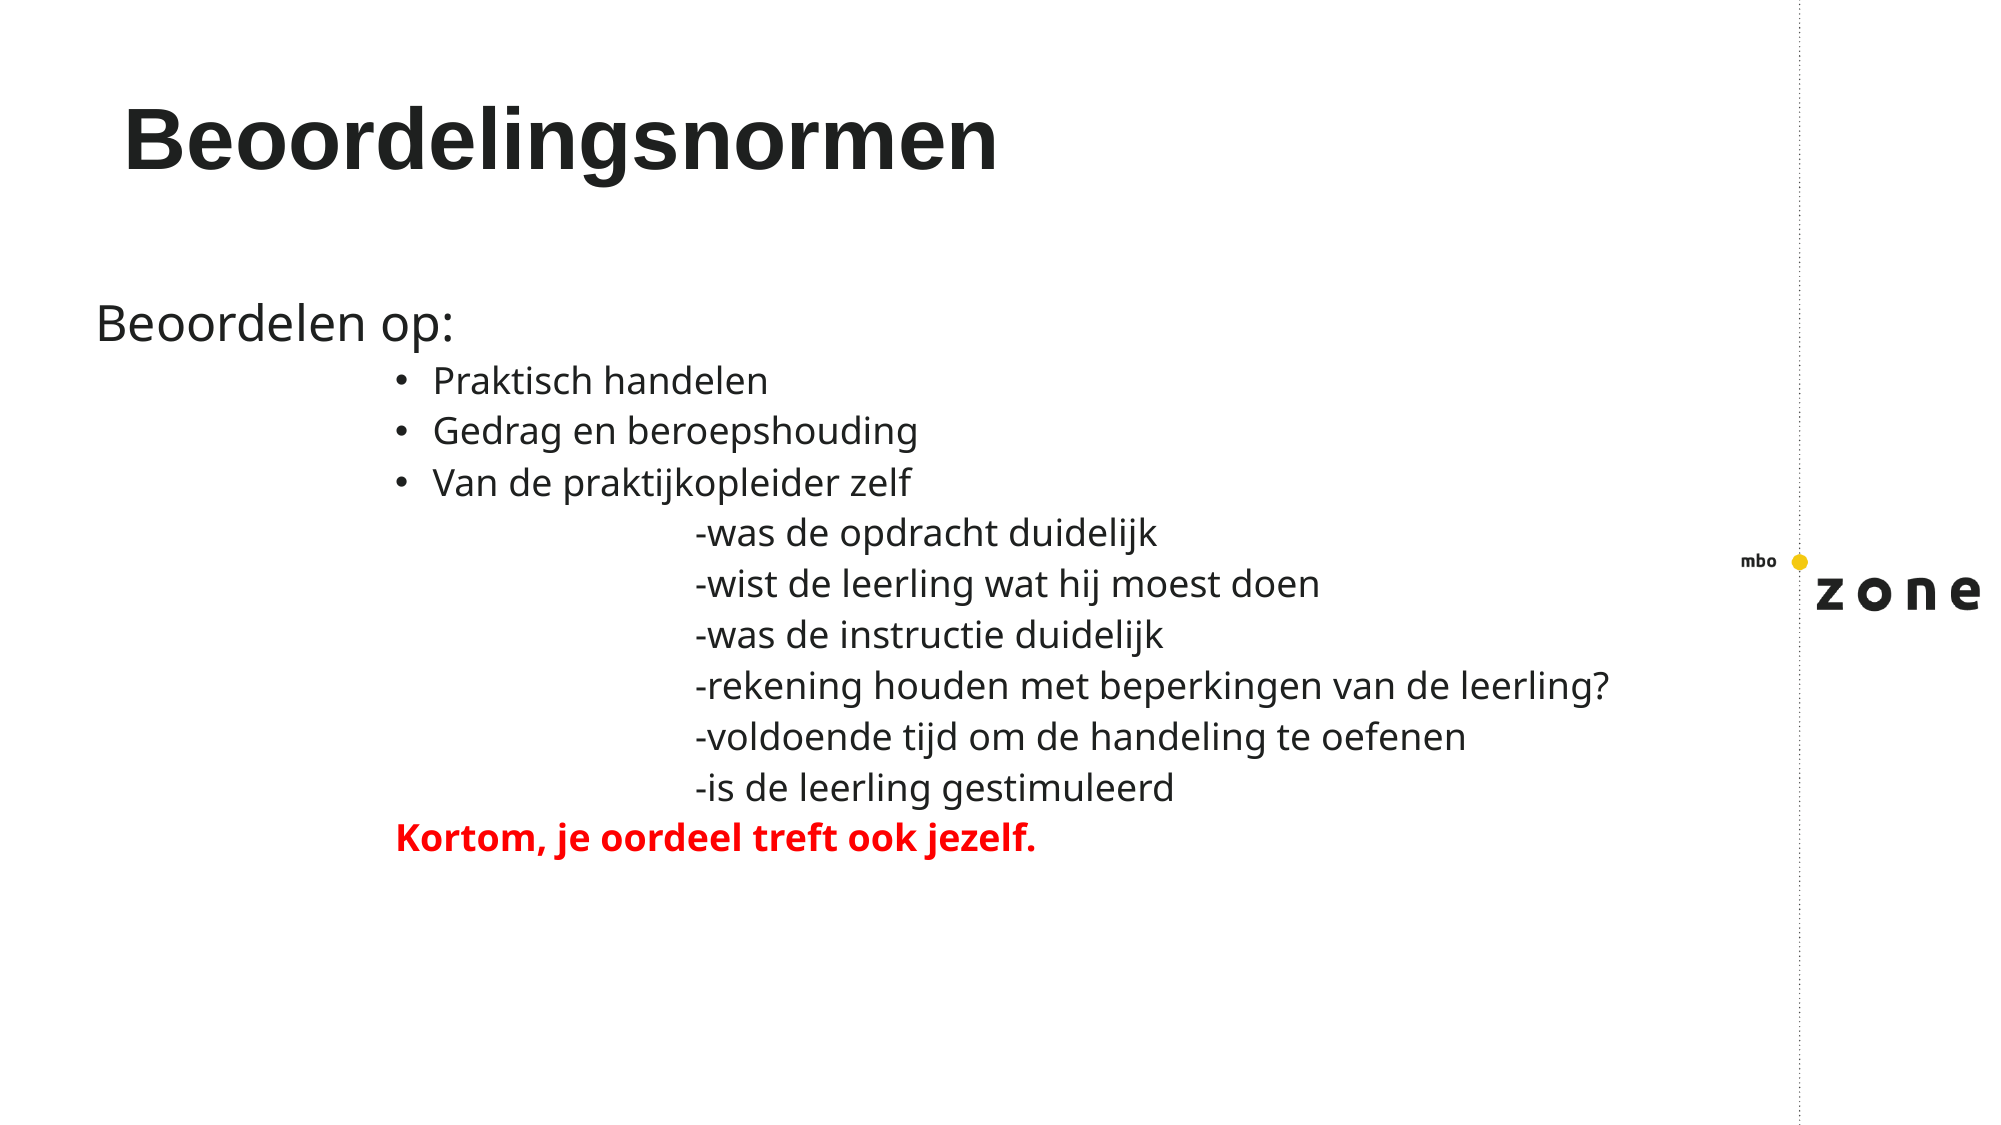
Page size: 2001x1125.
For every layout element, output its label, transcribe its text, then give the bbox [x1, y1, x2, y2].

title Beoordelingsnormen [124, 94, 1023, 213]
list Beoordelen op: Praktisch handelen Gedrag en beroepshouding Van de praktijkopleider zelf -was de opdracht duidelijk -wist de leerling wat hij moest doen -was de instructie duidelijk -rekening houden met beperkingen van de leerling? -voldoende tijd om de handeling te oefenen -is de leerling gestimuleerd Kortom, je oordeel treft ook jezelf. [95, 251, 1700, 1010]
picture [1596, 0, 2001, 1125]
